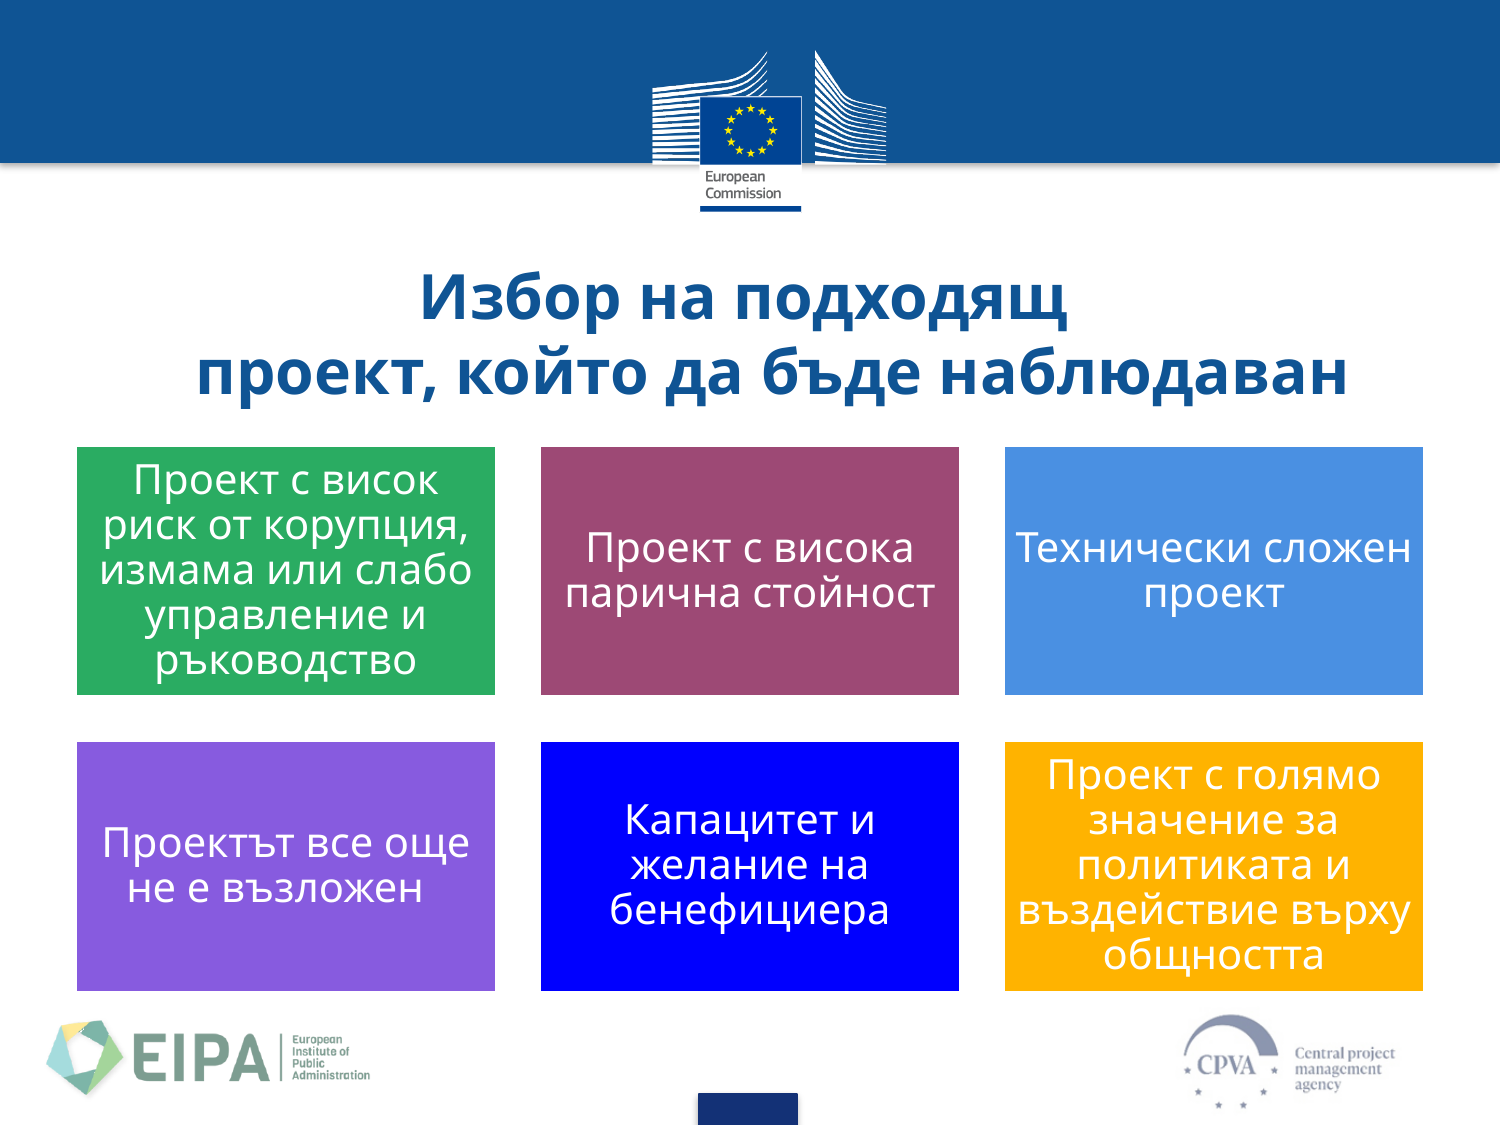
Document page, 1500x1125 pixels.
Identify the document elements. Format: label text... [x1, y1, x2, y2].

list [74, 420, 1426, 1018]
title Избор на подходящ проект, който да бъде наблюдаван [76, 255, 1428, 410]
